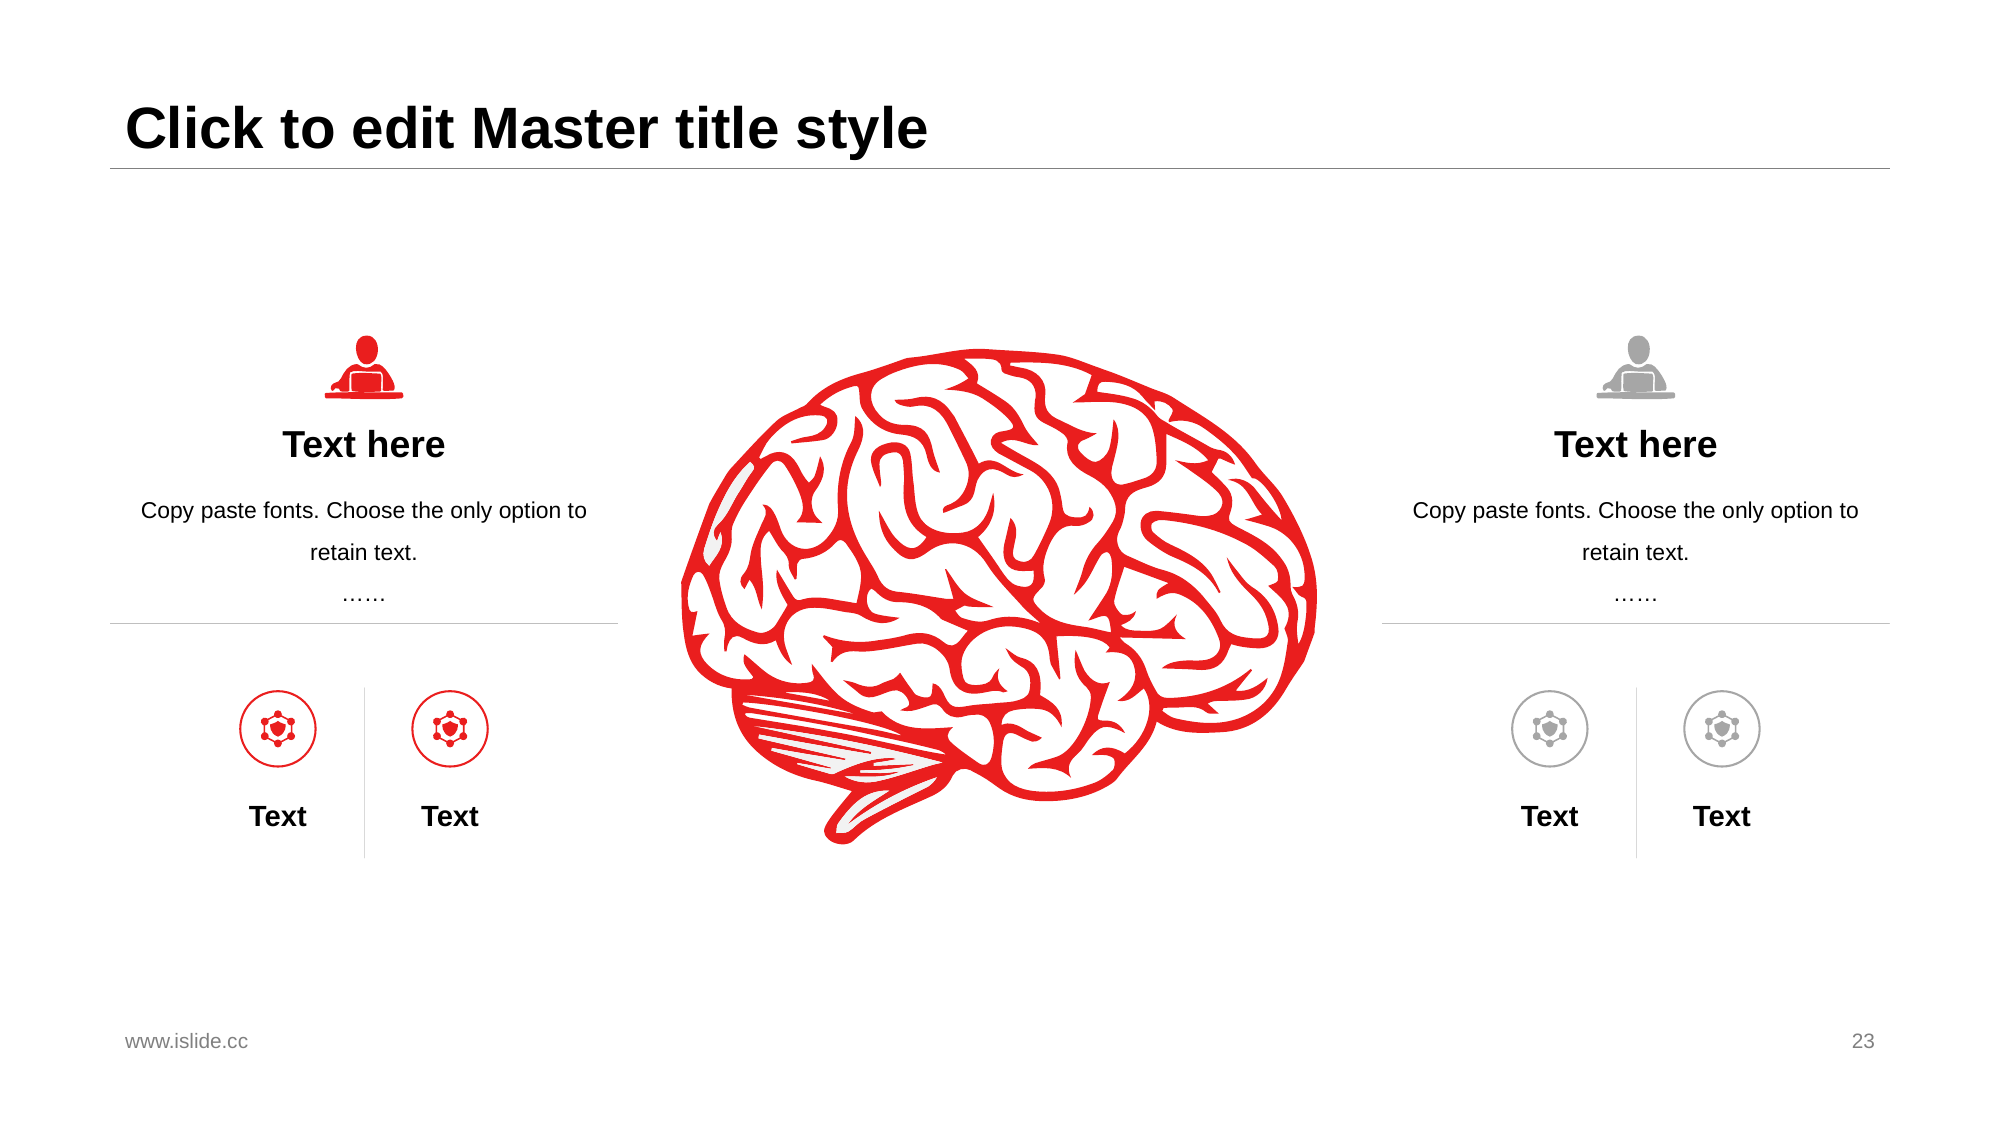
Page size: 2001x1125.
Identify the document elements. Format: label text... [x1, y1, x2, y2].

footer www.islide.cc [109, 1023, 790, 1058]
slide_number 23 [1412, 1023, 1890, 1058]
title Click to edit Master title style [109, 0, 1890, 169]
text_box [110, 335, 1890, 858]
